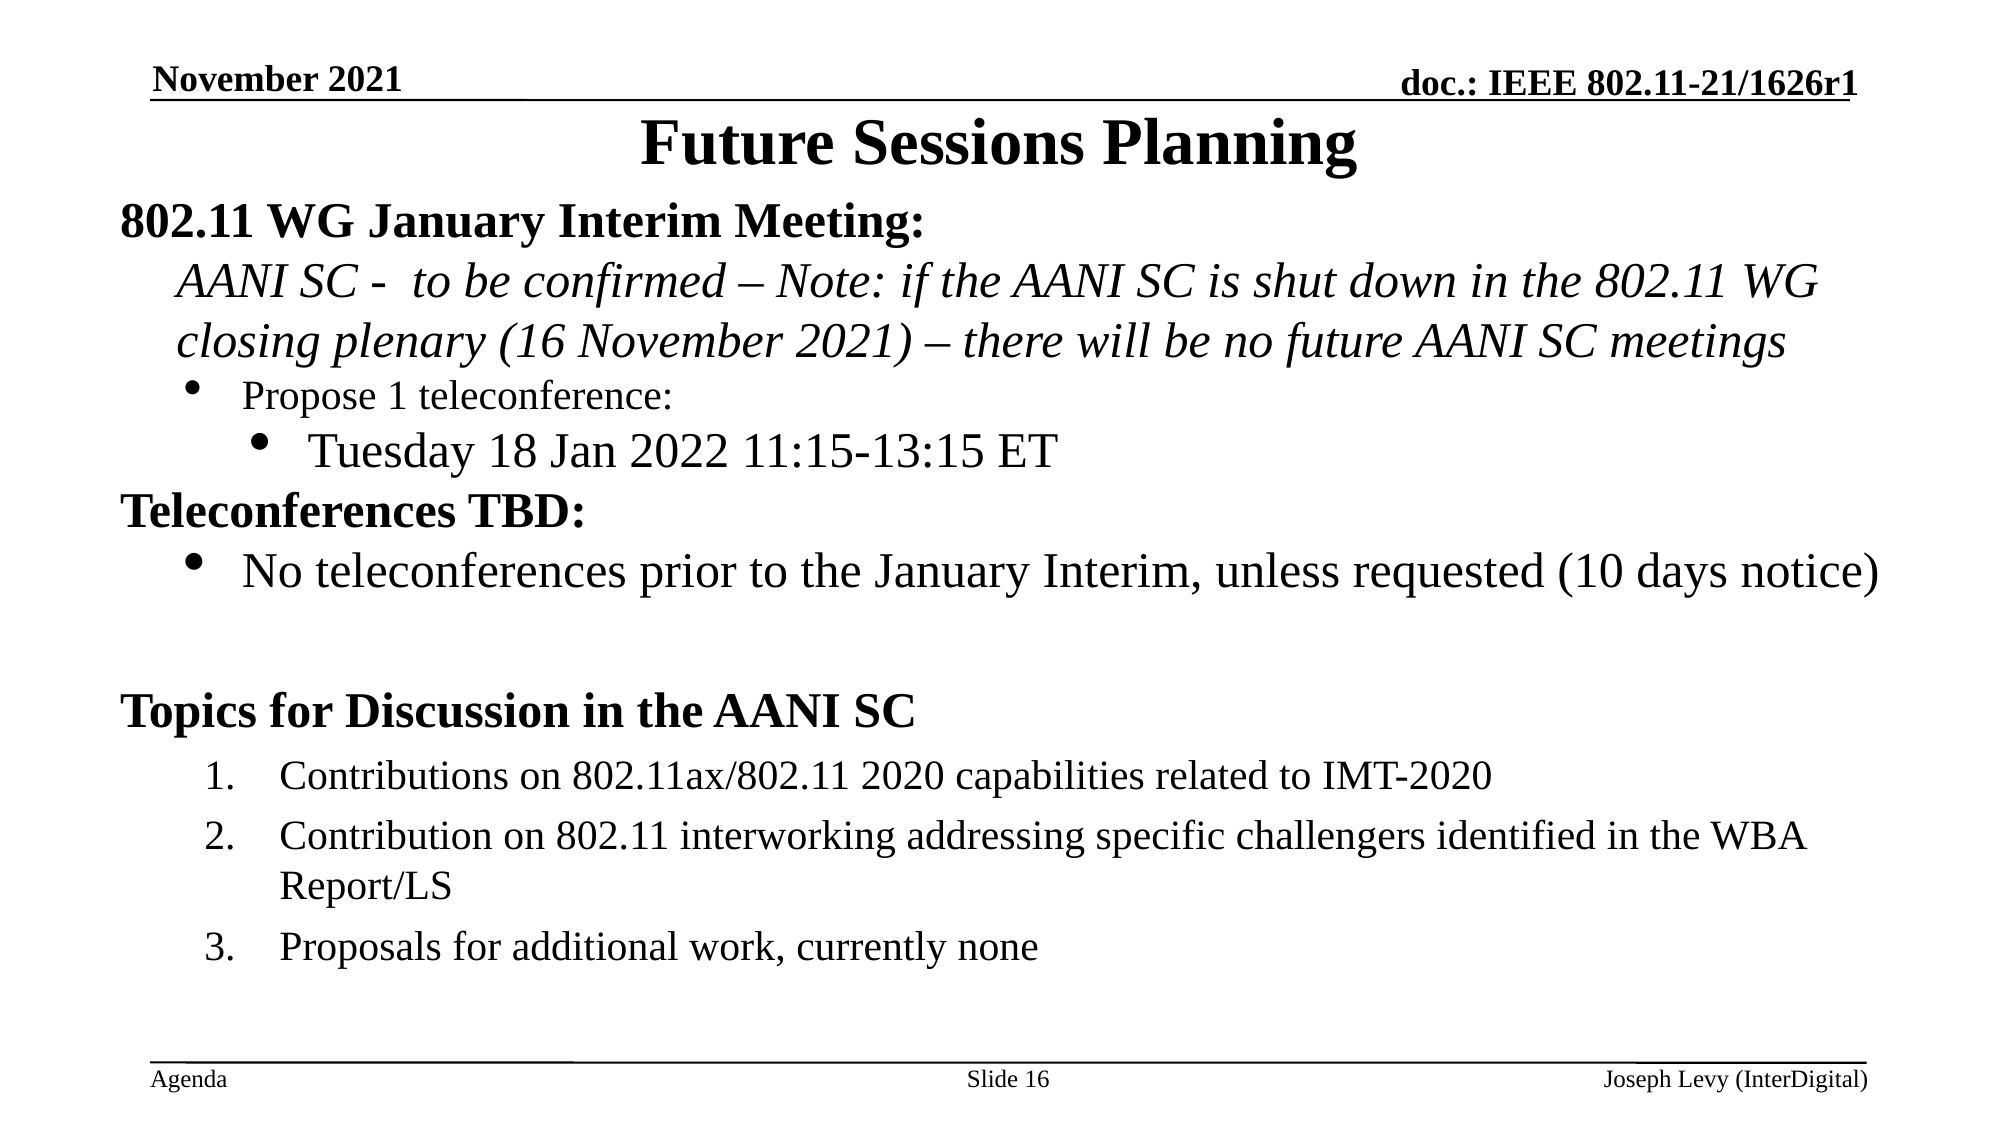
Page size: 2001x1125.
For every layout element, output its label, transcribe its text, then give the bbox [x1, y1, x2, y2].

slide_number Slide 16 [950, 1061, 1067, 1123]
list 802.11 WG January Interim Meeting: AANI SC - to be confirmed – Note: if the AANI SC is shut down in the 802.11 WG closing plenary (16 November 2021) – there will be no future AANI SC meetings Propose 1 teleconference: Tuesday 18 Jan 2022 11:15-13:15 ET Teleconferences TBD: No teleconferences prior to the January Interim, unless requested (10 days notice) Topics for Discussion in the AANI SC Contributions on 802.11ax/802.11 2020 capabilities related to IMT-2020 Contribution on 802.11 interworking addressing specific challengers identified in the WBA Report/LS Proposals for additional work, currently none [104, 179, 1912, 1065]
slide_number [152, 54, 563, 100]
title Future Sessions Planning [149, 104, 1850, 171]
footer Joseph Levy (InterDigital) [1171, 1061, 1869, 1093]
